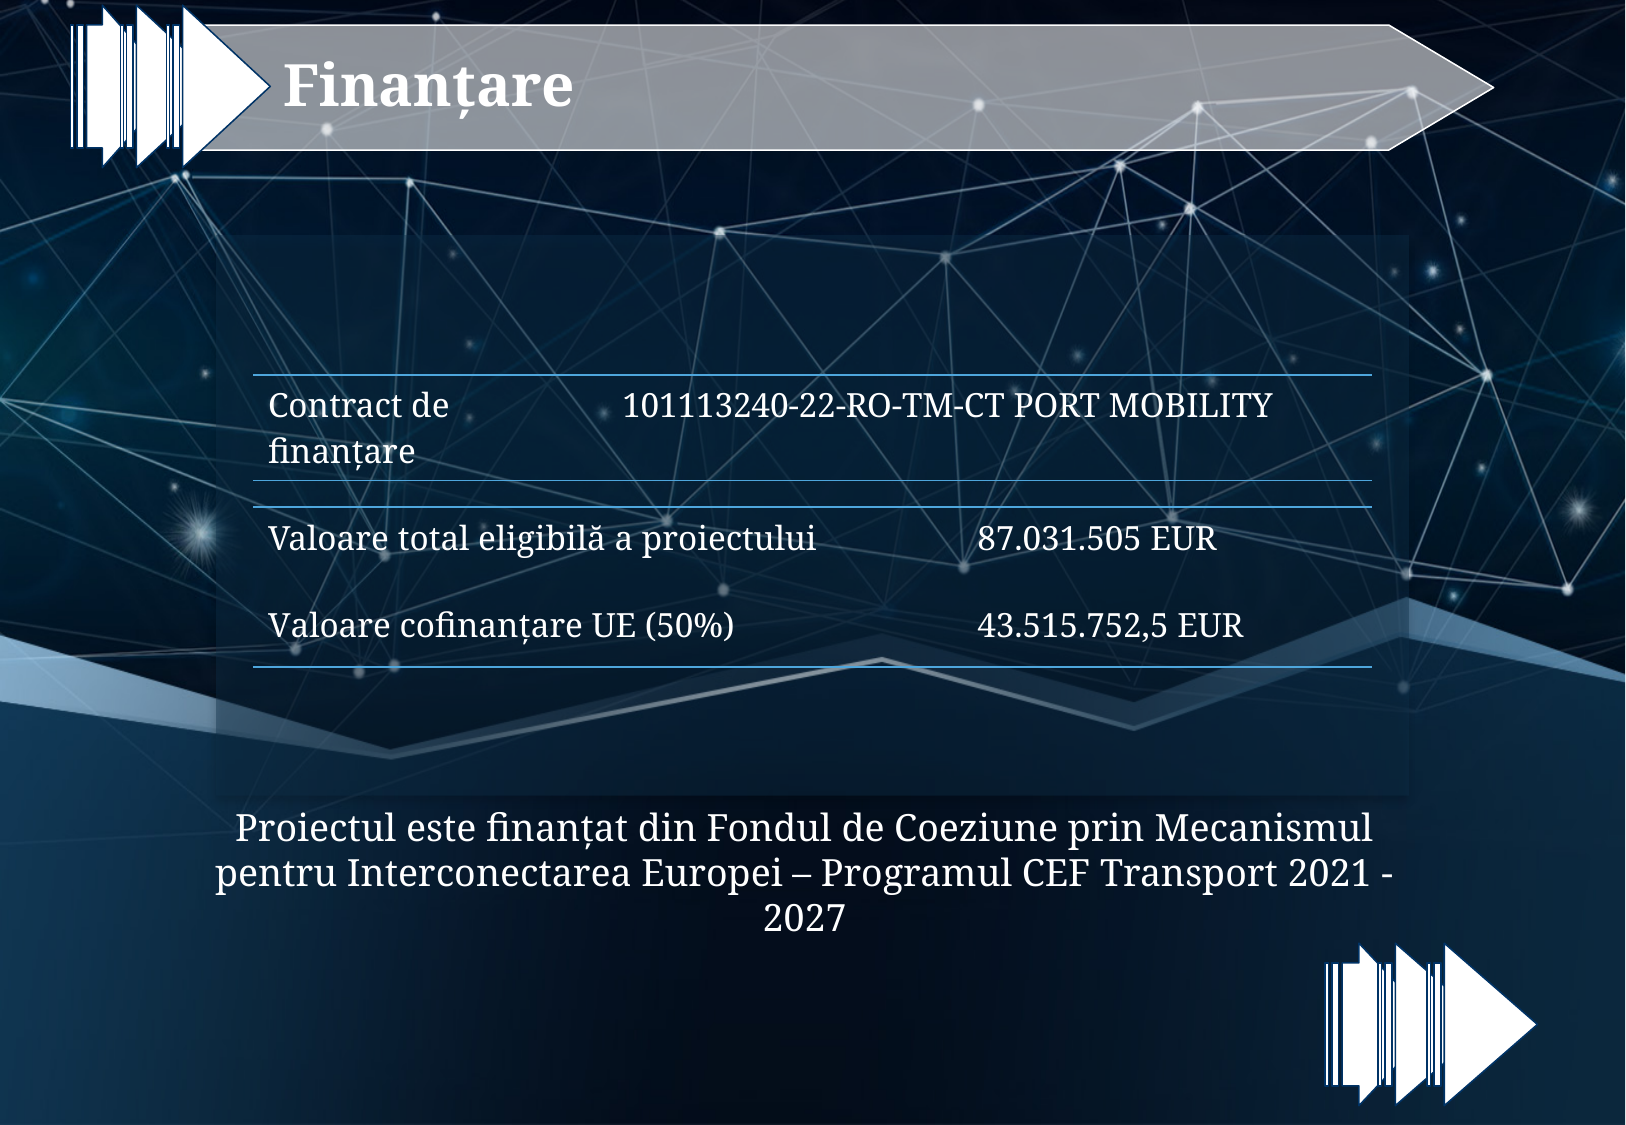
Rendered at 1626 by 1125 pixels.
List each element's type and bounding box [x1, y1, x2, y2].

text_box [70, 4, 1538, 1106]
picture [0, 0, 1626, 1125]
picture [18, 369, 24, 376]
picture [62, 413, 70, 419]
